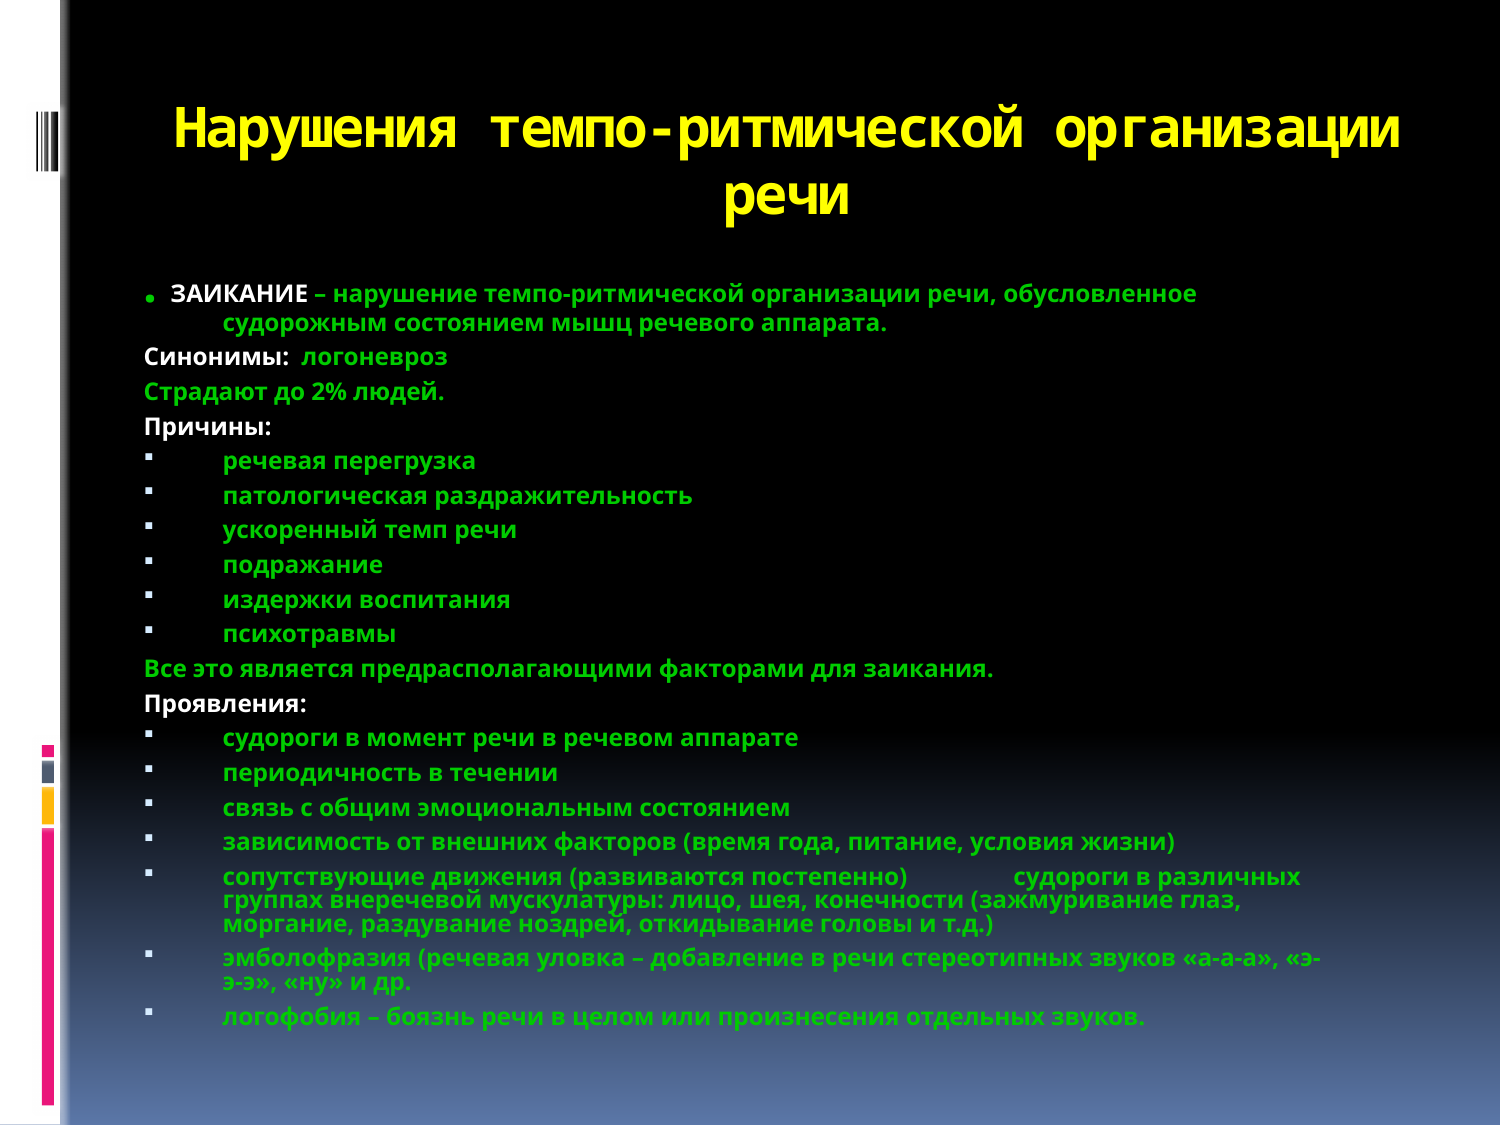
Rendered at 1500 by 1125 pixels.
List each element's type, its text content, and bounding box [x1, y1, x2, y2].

list . ЗАИКАНИЕ – нарушение темпо-ритмической организации речи, обусловленное судорожным состоянием мышц речевого аппарата. Синонимы: логоневроз Страдают до 2% людей. Причины: речевая перегрузка патологическая раздражительность ускоренный темп речи подражание издержки воспитания психотравмы Все это является предрасполагающими факторами для заикания. Проявления: судороги в момент речи в речевом аппарате периодичность в течении связь с общим эмоциональным состоянием зависимость от внешних факторов (время года, питание, условия жизни) сопутствующие движения (развиваются постепенно) судороги в различных группах внеречевой мускулатуры: лицо, шея, конечности (зажмуривание глаз, моргание, раздувание ноздрей, откидывание головы и т.д.) эмболофразия (речевая уловка – добавление в речи стереотипных звуков «а-а-а», «э-э-э», «ну» и др. логофобия – боязнь речи в целом или произнесения отдельных звуков. [128, 137, 1348, 1038]
title Нарушения темпо-ритмической организации речи [150, 83, 1425, 234]
